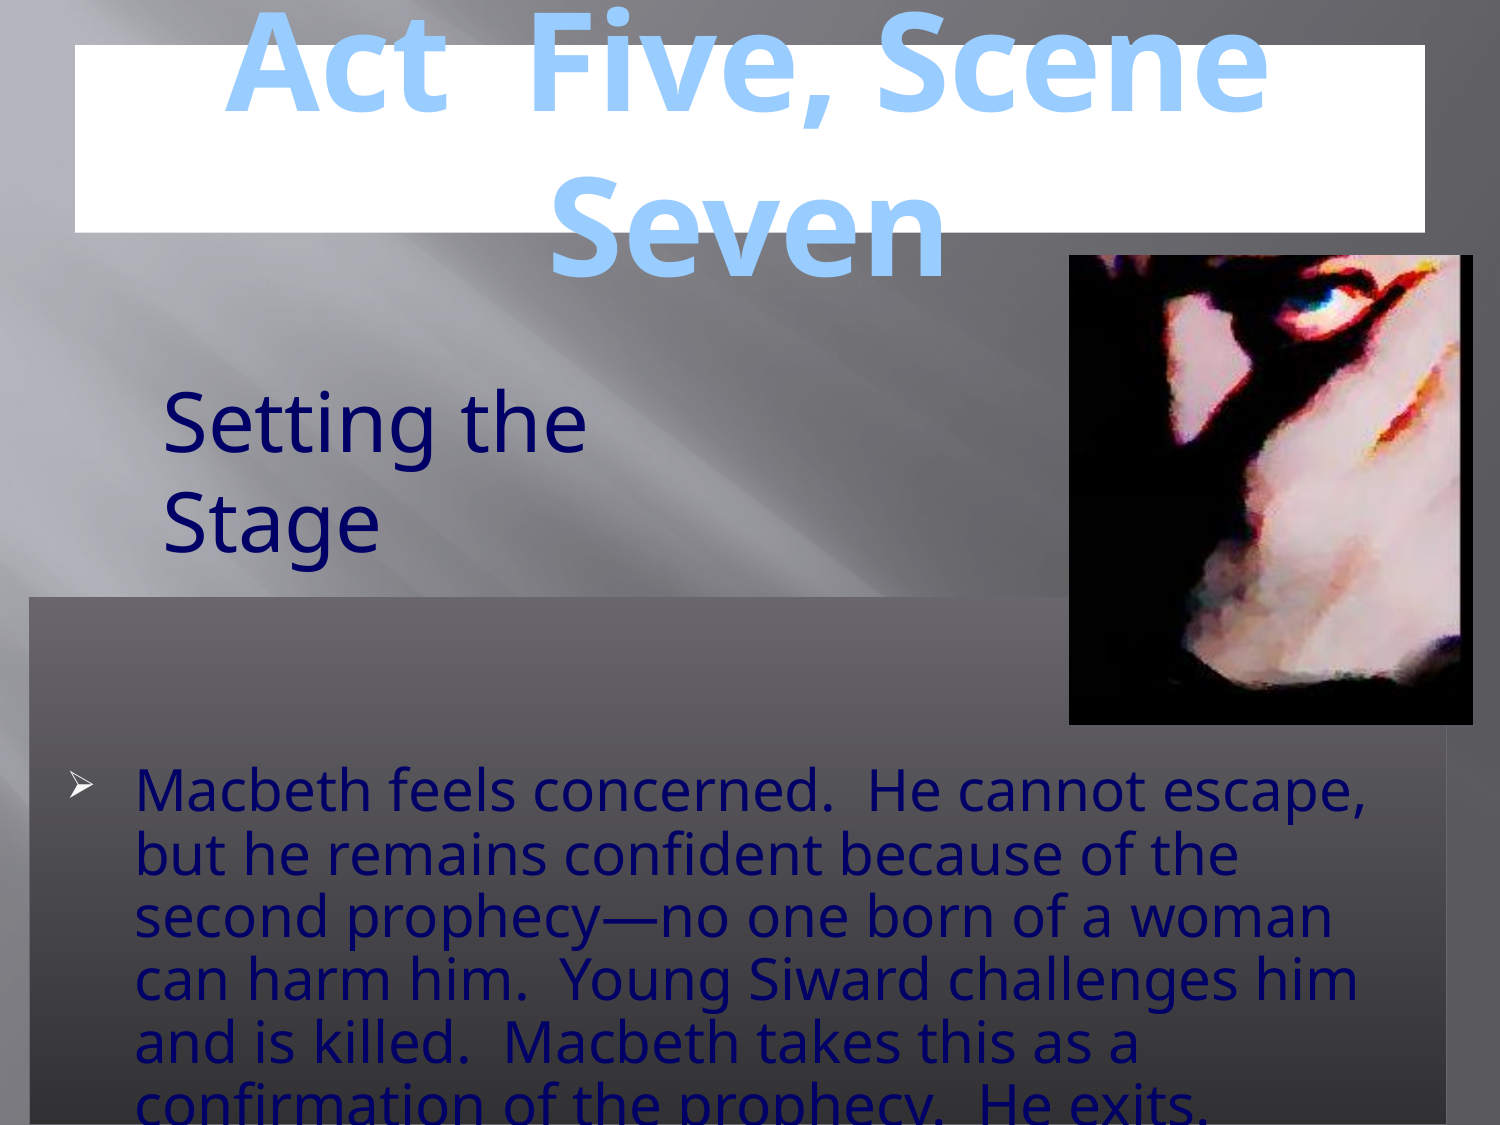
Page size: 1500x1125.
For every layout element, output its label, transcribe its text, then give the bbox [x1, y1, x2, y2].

text_box Setting the Stage [147, 361, 833, 577]
picture [1068, 255, 1474, 726]
title Act Five, Scene Seven [75, 45, 1425, 233]
list Macbeth feels concerned. He cannot escape, but he remains confident because of the second prophecy—no one born of a woman can harm him. Young Siward challenges him and is killed. Macbeth takes this as a confirmation of the prophecy. He exits. [29, 597, 1447, 1125]
